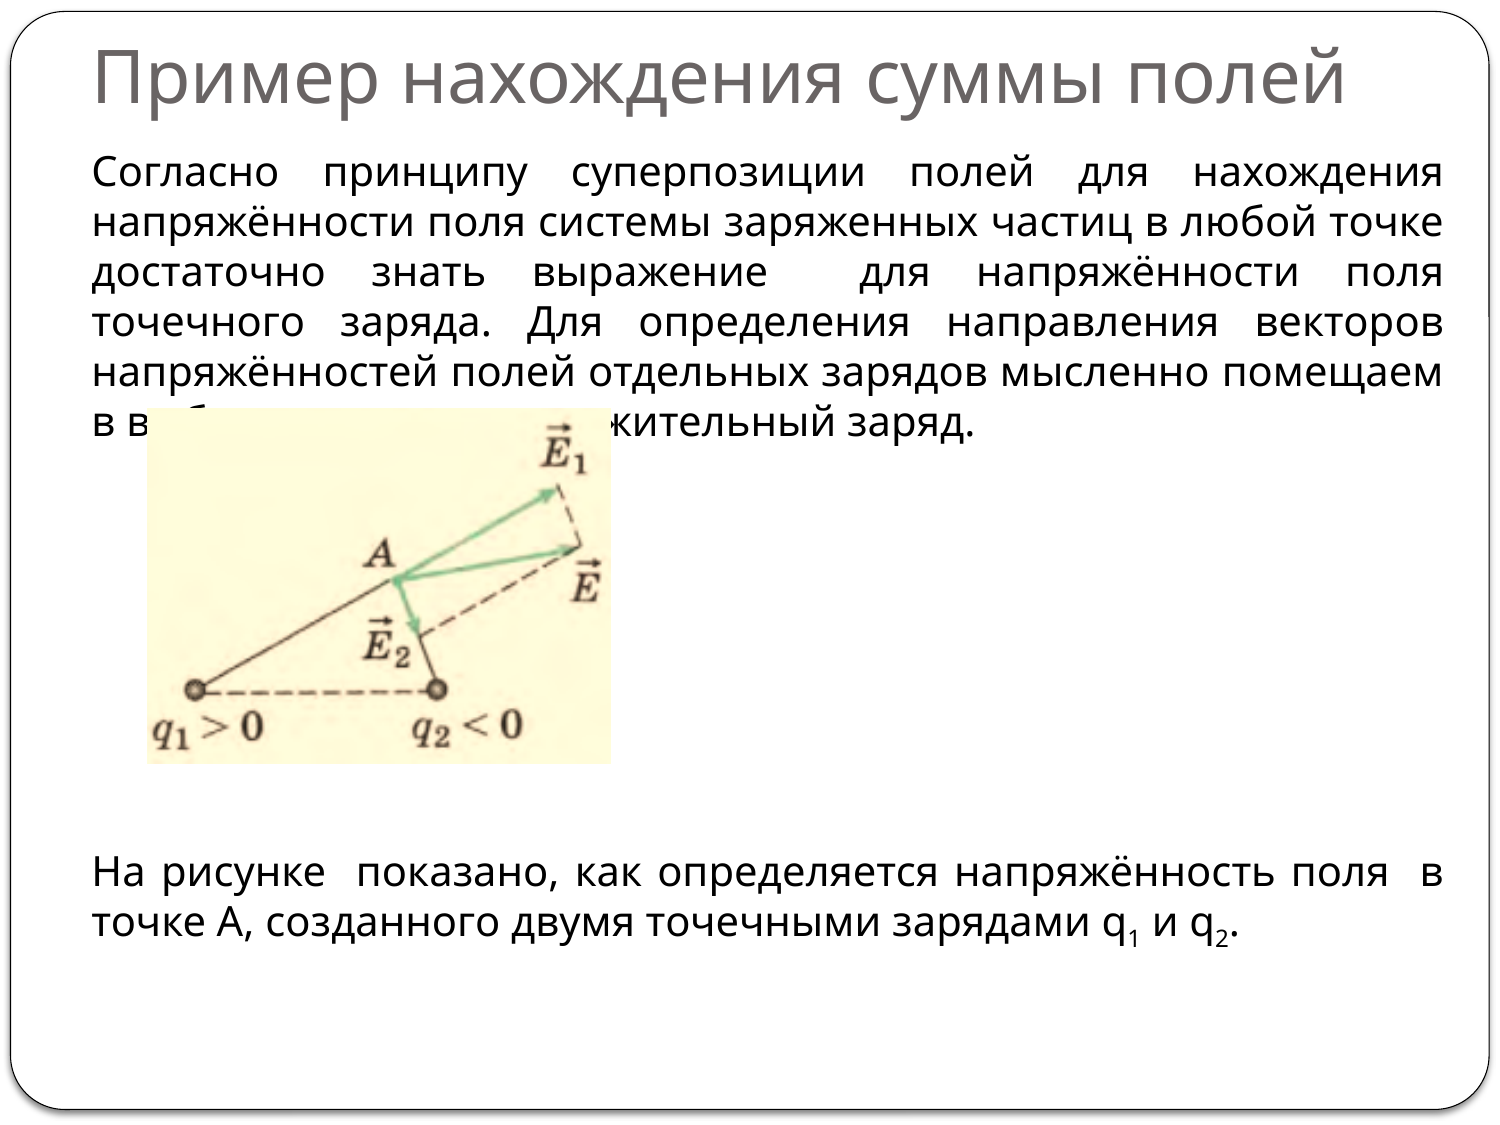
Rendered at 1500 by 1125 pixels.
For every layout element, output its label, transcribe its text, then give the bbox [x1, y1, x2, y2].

picture [147, 408, 612, 764]
text_box Согласно принципу суперпозиции полей для нахождения напряжённости поля системы заряженных частиц в любой точке достаточно знать выражение для напряжённости поля точечного заряда. Для определения направления векторов напряжённостей полей отдельных зарядов мысленно помещаем в выбранную точку положительный заряд. На рисунке показано, как определяется напряжённость поля в точке А, созданного двумя точечными зарядами q1 и q2. [76, 137, 1459, 960]
title Пример нахождения суммы полей [76, 2, 1427, 134]
